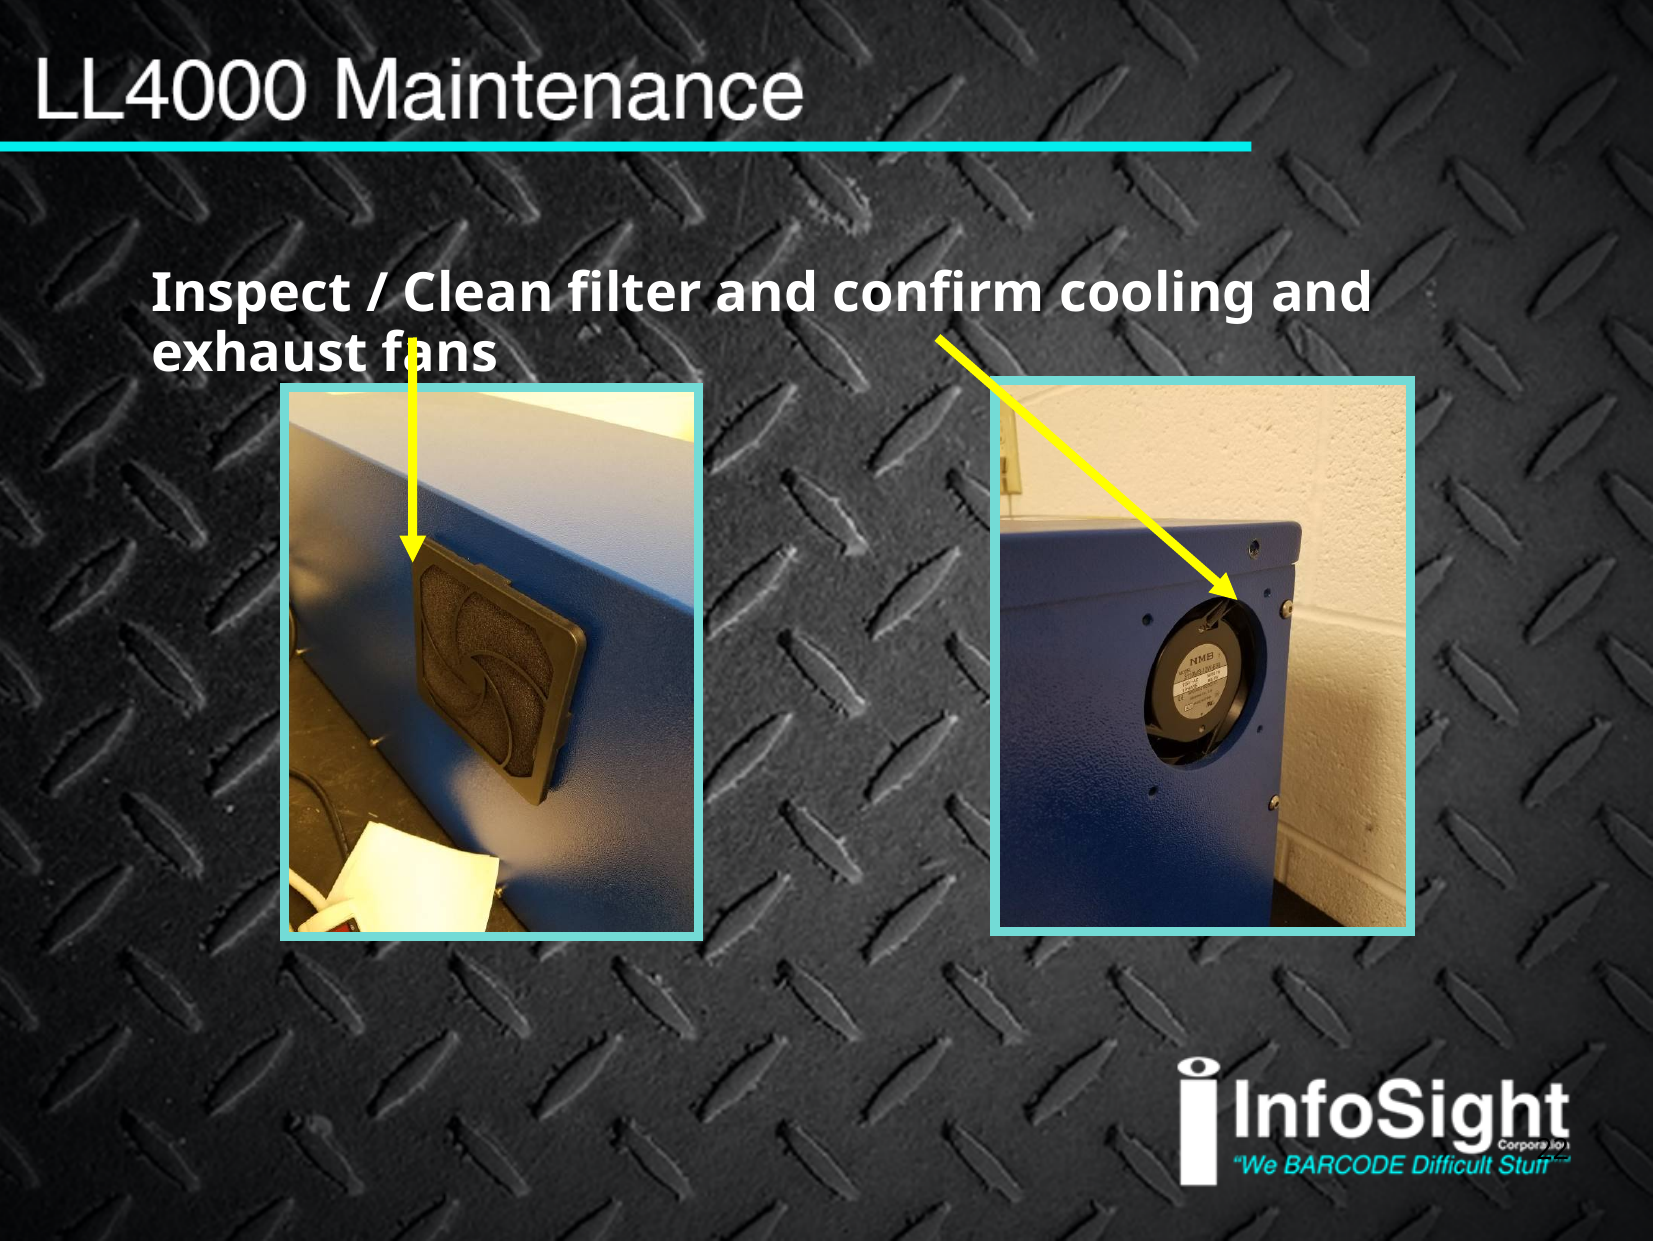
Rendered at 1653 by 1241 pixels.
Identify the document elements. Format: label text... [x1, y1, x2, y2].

slide_number 22 [1185, 1130, 1570, 1215]
text_box Inspect / Clean filter and confirm cooling and exhaust fans [136, 252, 1524, 325]
picture [0, 0, 1653, 1241]
